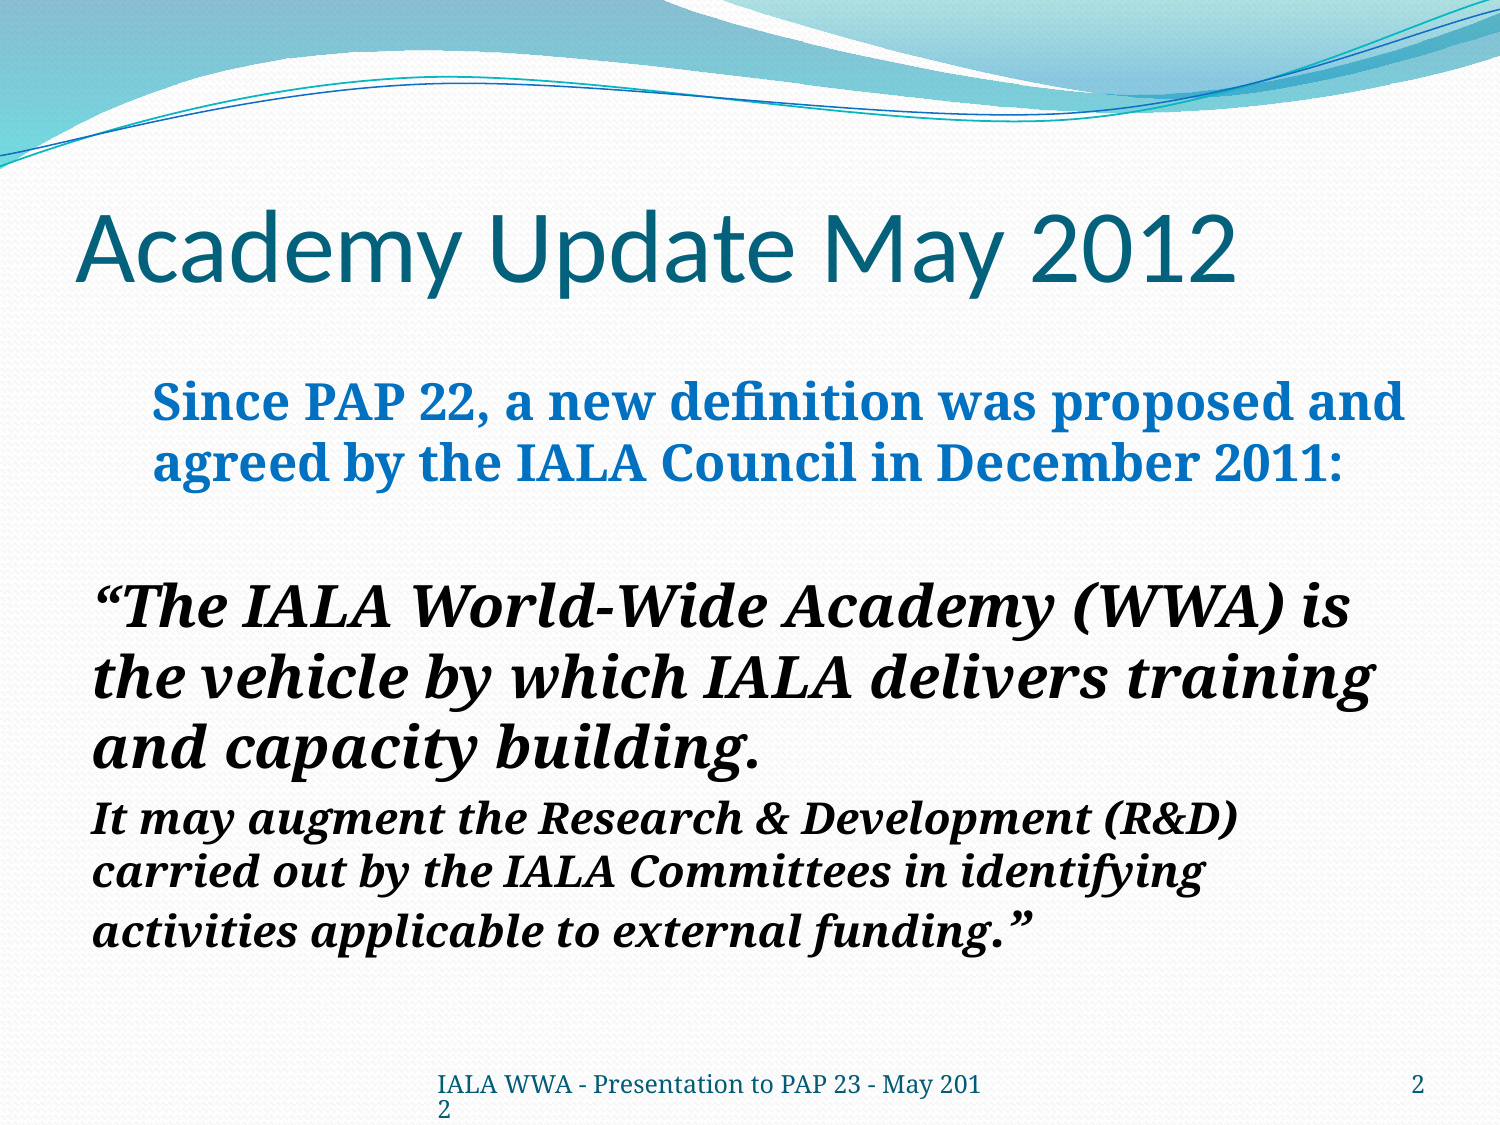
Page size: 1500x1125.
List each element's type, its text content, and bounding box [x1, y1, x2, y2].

list Since PAP 22, a new definition was proposed and agreed by the IALA Council in December 2011: “The IALA World-Wide Academy (WWA) is the vehicle by which IALA delivers training and capacity building. It may augment the Research & Development (R&D) carried out by the IALA Committees in identifying activities applicable to external funding.” [76, 361, 1427, 1021]
footer IALA WWA - Presentation to PAP 23 - May 2012 [437, 1042, 988, 1103]
title Academy Update May 2012 [75, 115, 1425, 303]
slide_number 2 [1299, 1042, 1425, 1103]
